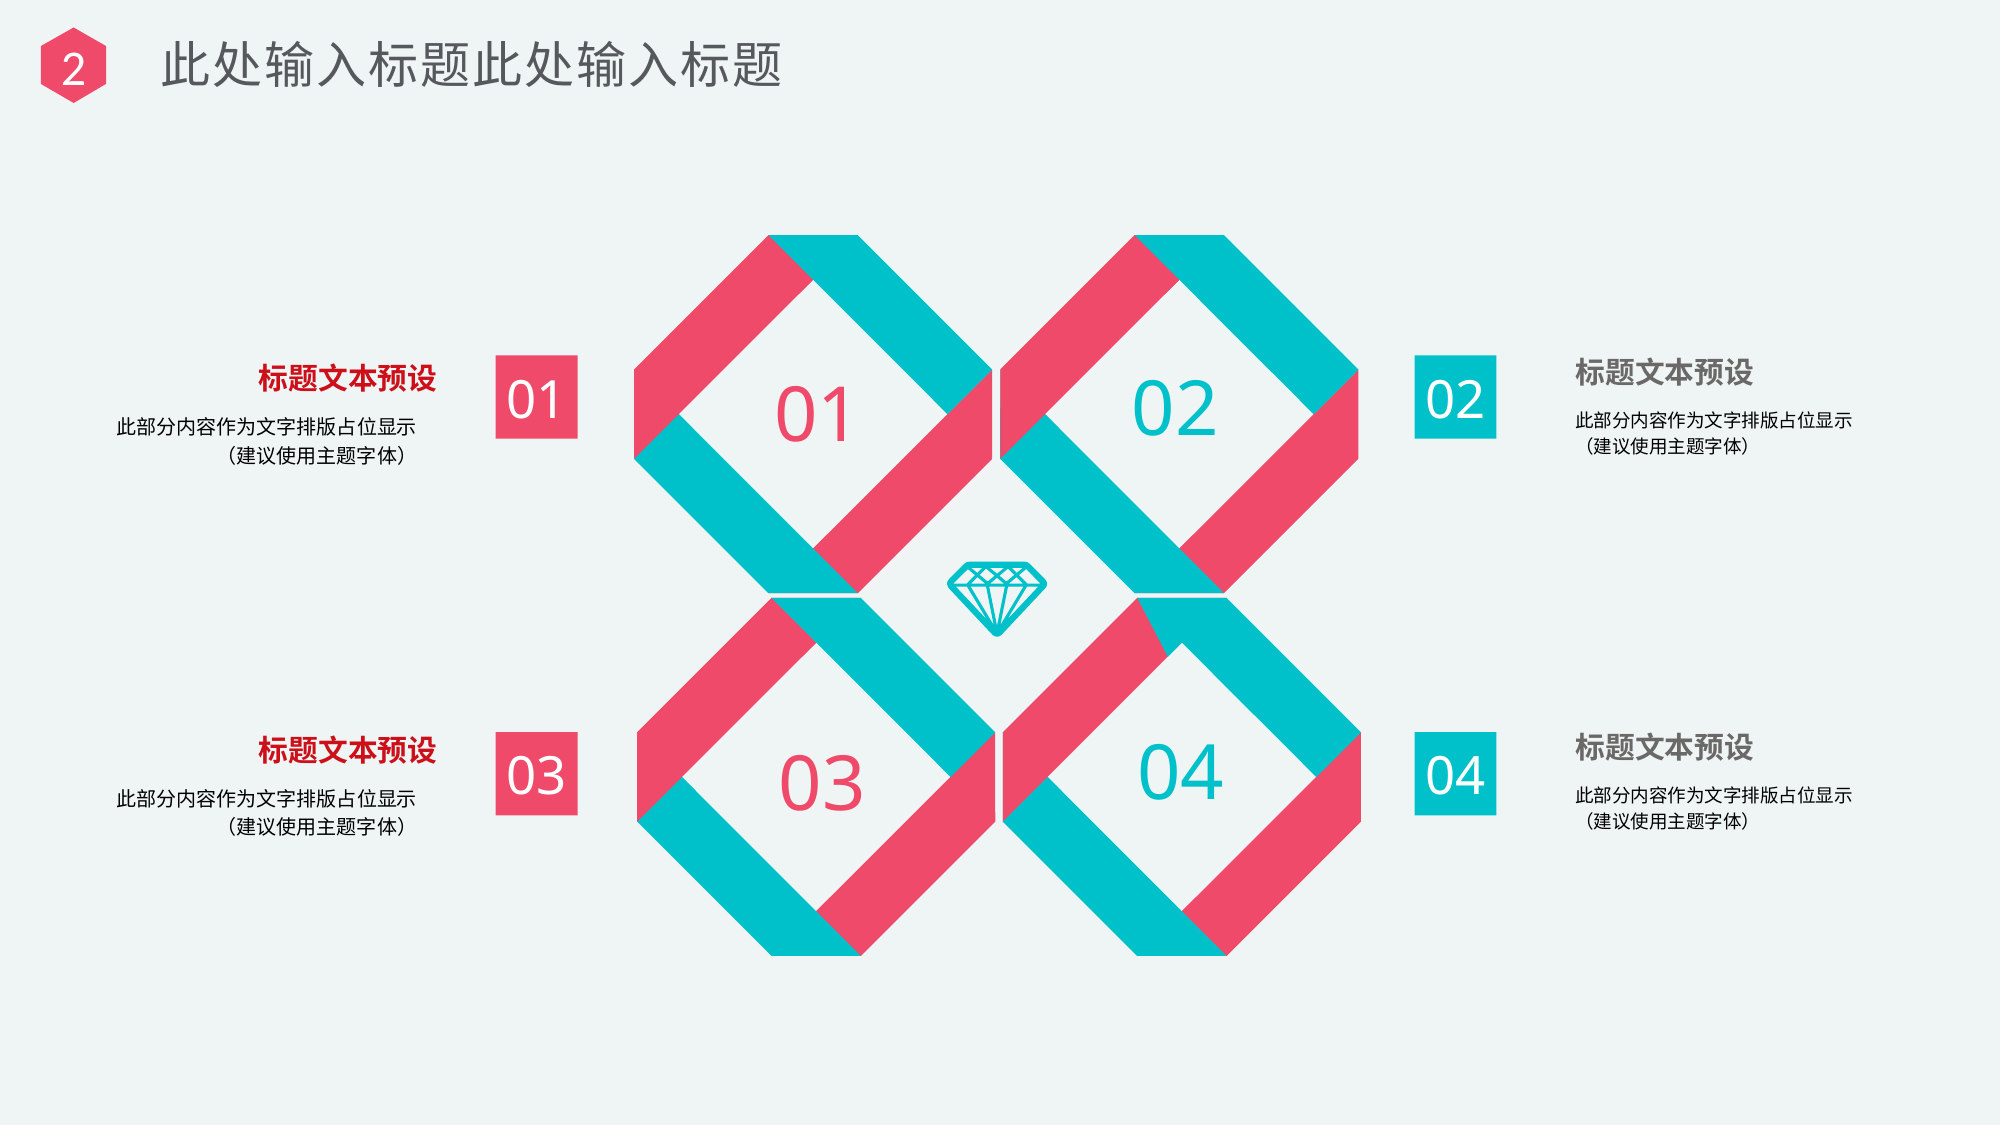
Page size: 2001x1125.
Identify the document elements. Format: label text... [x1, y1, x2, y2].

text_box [93, 352, 496, 494]
text_box 01 [496, 355, 578, 439]
text_box 02 [1414, 355, 1496, 439]
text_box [93, 723, 496, 866]
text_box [1496, 346, 1889, 484]
text_box 03 [496, 732, 578, 816]
text_box 2 [40, 27, 107, 103]
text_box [1496, 721, 1889, 859]
text_box 此处输入标题此处输入标题 [130, 19, 895, 109]
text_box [654, 255, 1341, 936]
text_box 04 [1414, 732, 1496, 816]
